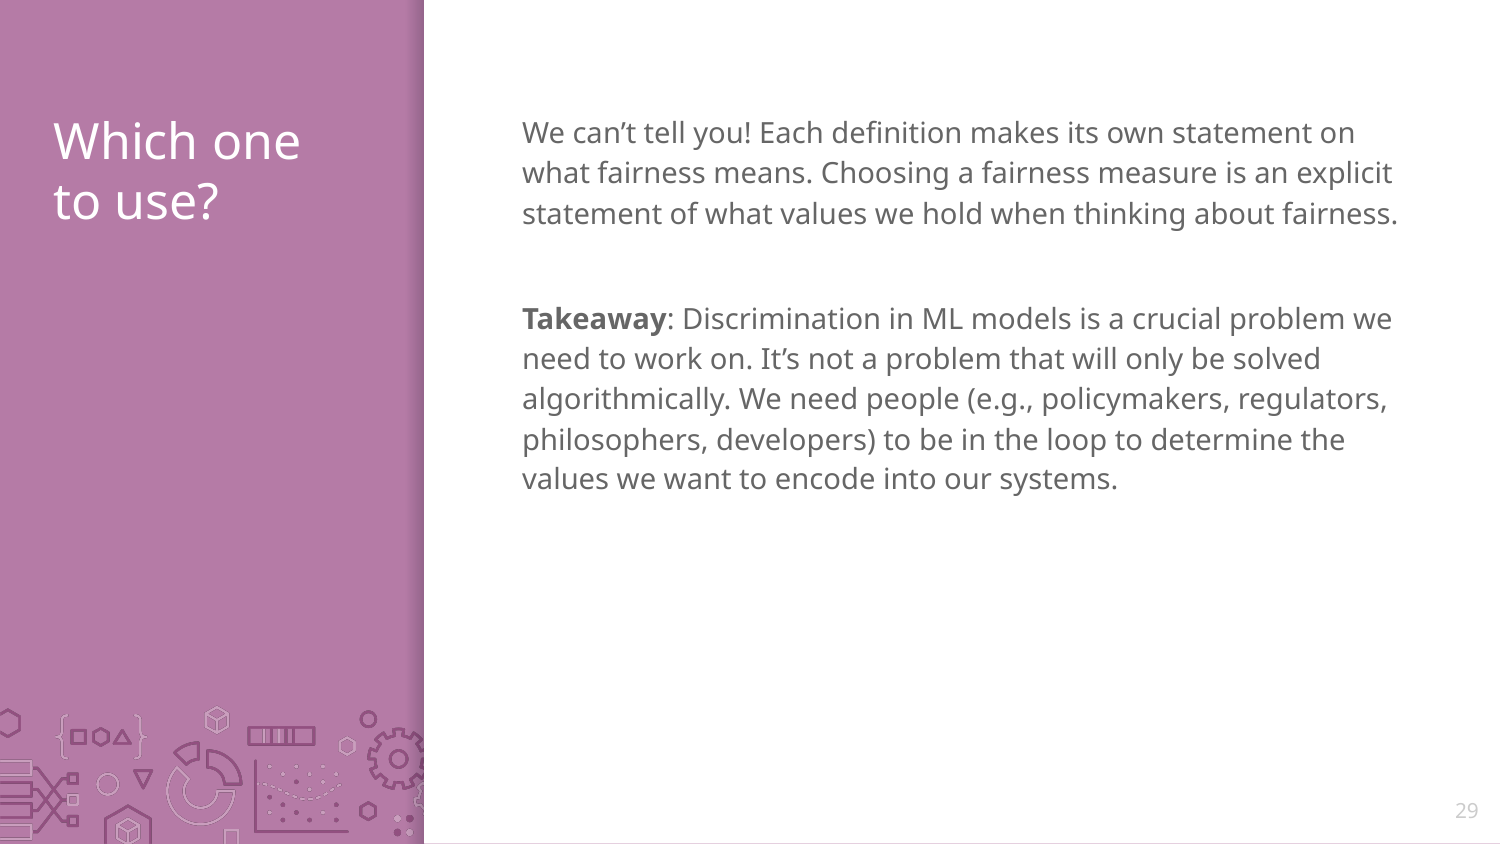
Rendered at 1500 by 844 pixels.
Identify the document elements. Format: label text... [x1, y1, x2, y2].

title Which one to use? [38, 94, 375, 748]
slide_number 29 [1403, 779, 1494, 844]
list We can’t tell you! Each definition makes its own statement on what fairness means. Choosing a fairness measure is an explicit statement of what values we hold when thinking about fairness. Takeaway: Discrimination in ML models is a crucial problem we need to work on. It’s not a problem that will only be solved algorithmically. We need people (e.g., policymakers, regulators, philosophers, developers) to be in the loop to determine the values we want to encode into our systems. [506, 94, 1425, 748]
picture [0, 701, 424, 844]
